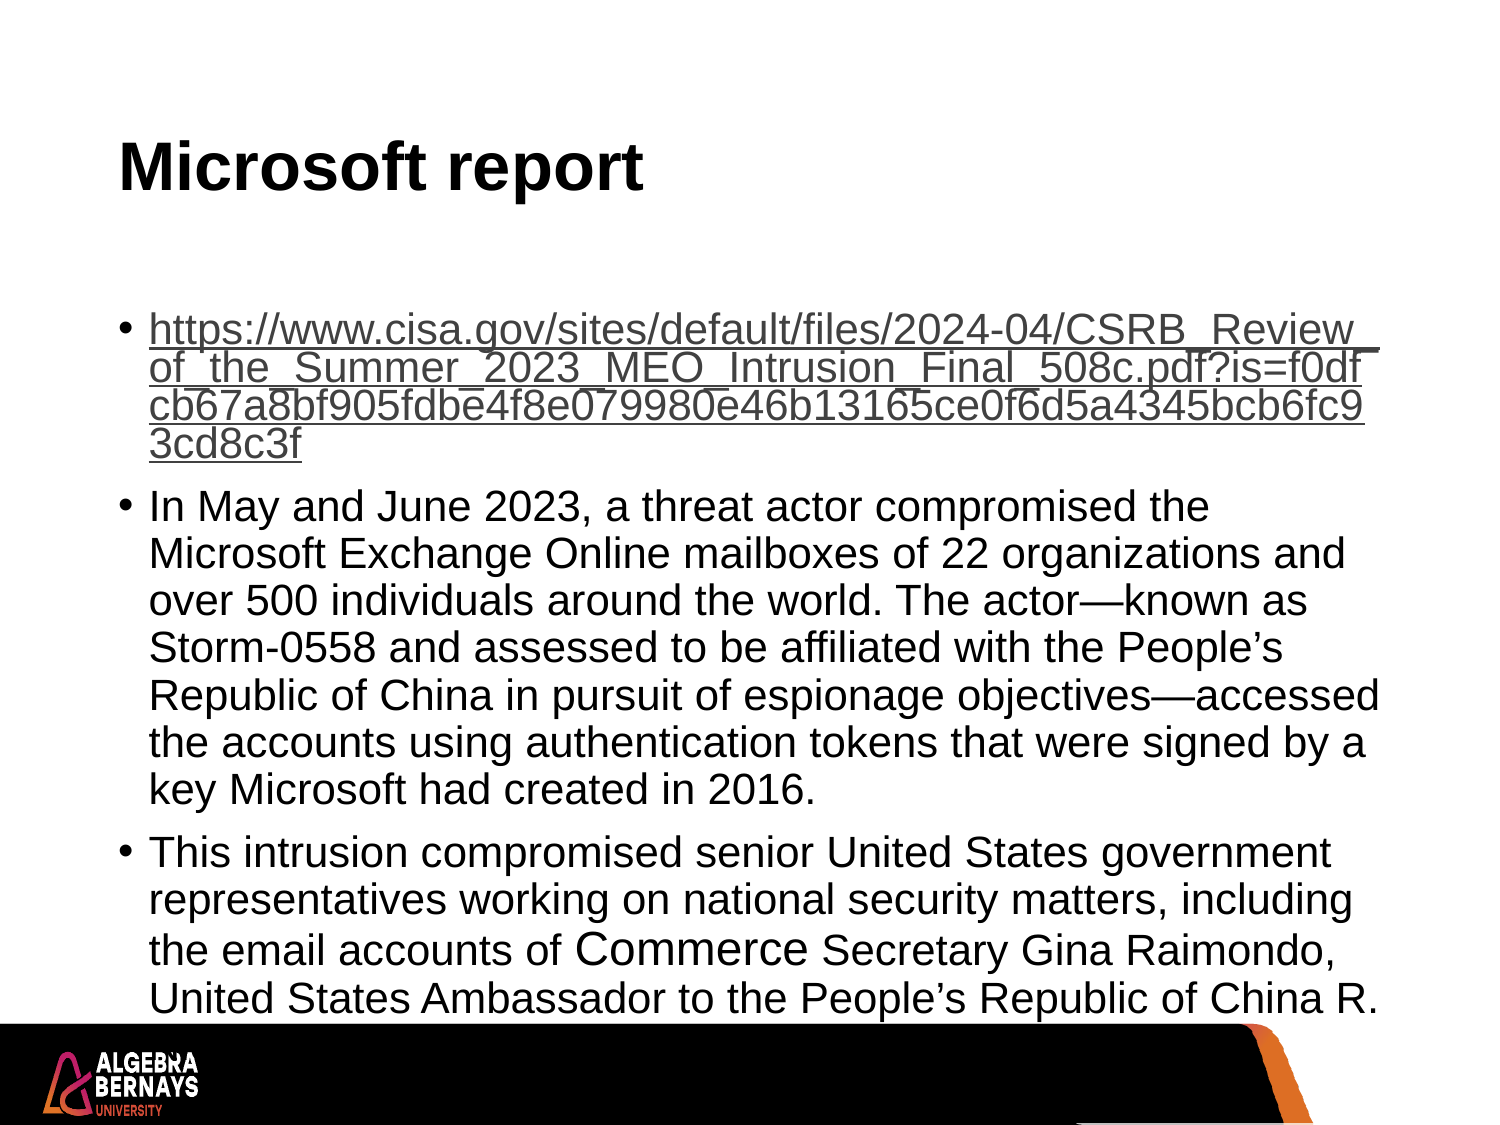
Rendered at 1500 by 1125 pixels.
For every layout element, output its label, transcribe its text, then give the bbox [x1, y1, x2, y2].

picture [0, 1023, 1468, 1125]
list https://www.cisa.gov/sites/default/files/2024-04/CSRB_Review_of_the_Summer_2023_MEO_Intrusion_Final_508c.pdf?is=f0dfcb67a8bf905fdbe4f8e079980e46b13165ce0f6d5a4345bcb6fc93cd8c3f In May and June 2023, a threat actor compromised the Microsoft Exchange Online mailboxes of 22 organizations and over 500 individuals around the world. The actor—known as Storm-0558 and assessed to be affiliated with the People’s Republic of China in pursuit of espionage objectives—accessed the accounts using authentication tokens that were signed by a key Microsoft had created in 2016. This intrusion compromised senior United States government representatives working on national security matters, including the email accounts of Commerce Secretary Gina Raimondo, United States Ambassador to the People’s Republic of China R. Nicholas Burns, and Congressman Don Bacon. [103, 299, 1397, 1014]
title Microsoft report [103, 59, 1397, 278]
